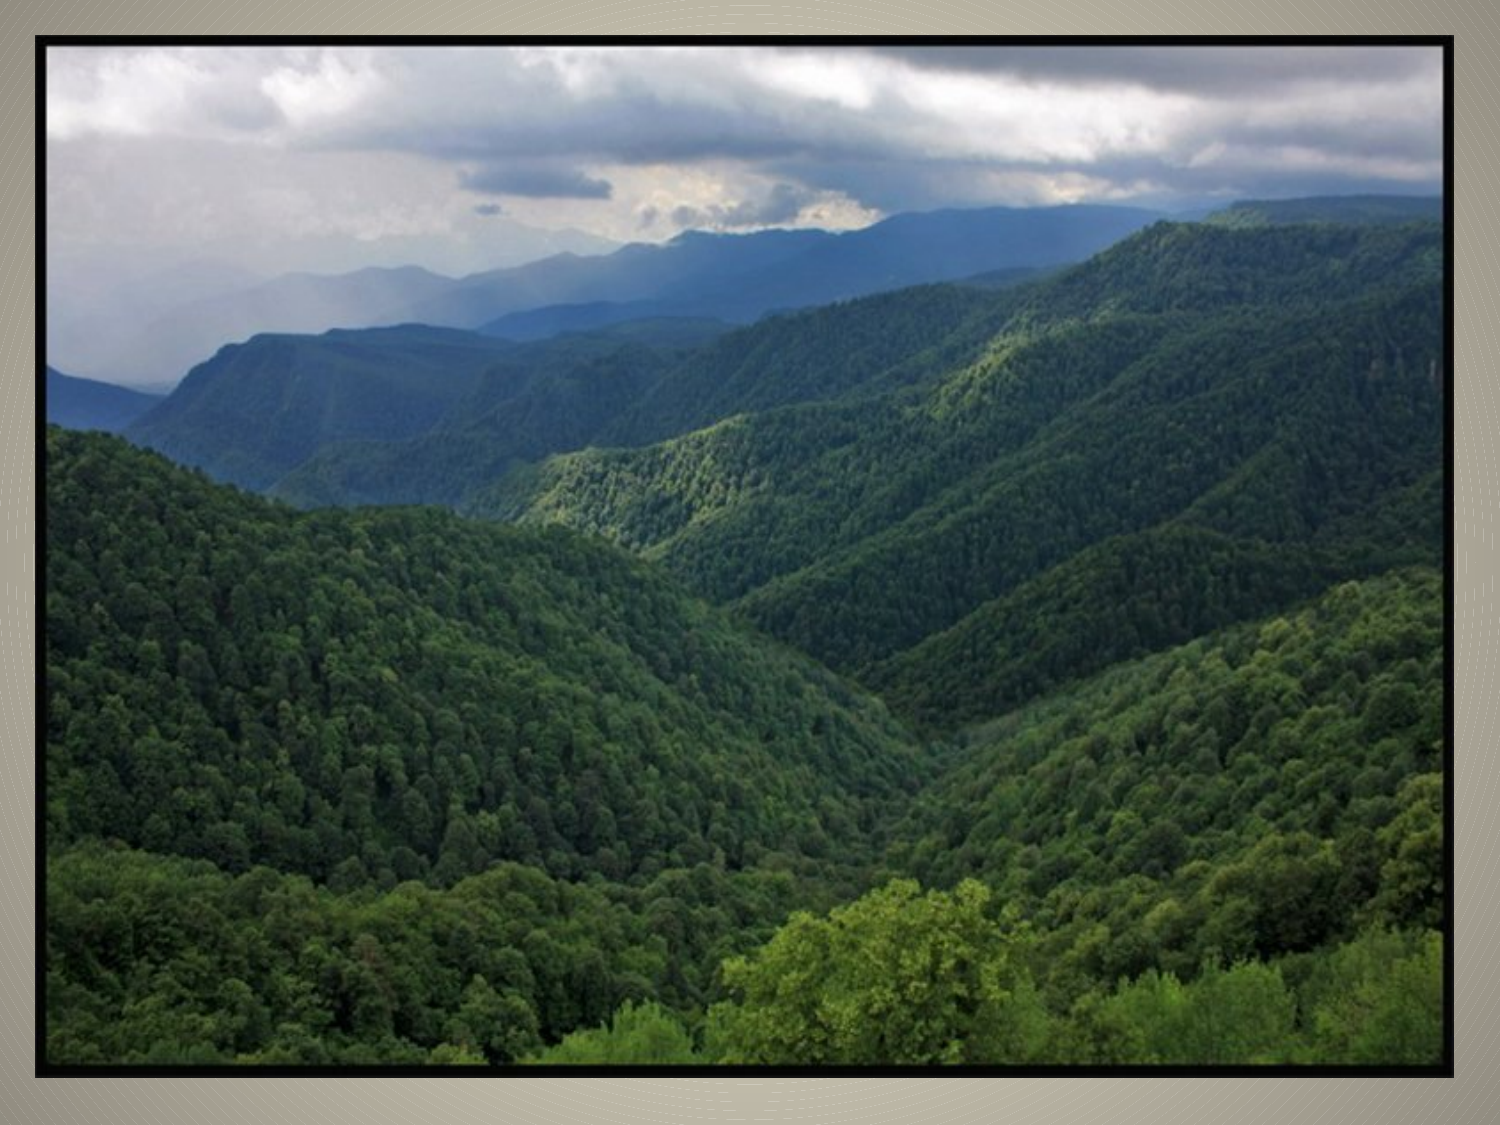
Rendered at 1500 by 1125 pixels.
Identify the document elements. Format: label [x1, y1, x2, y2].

list [34, 34, 1454, 1079]
